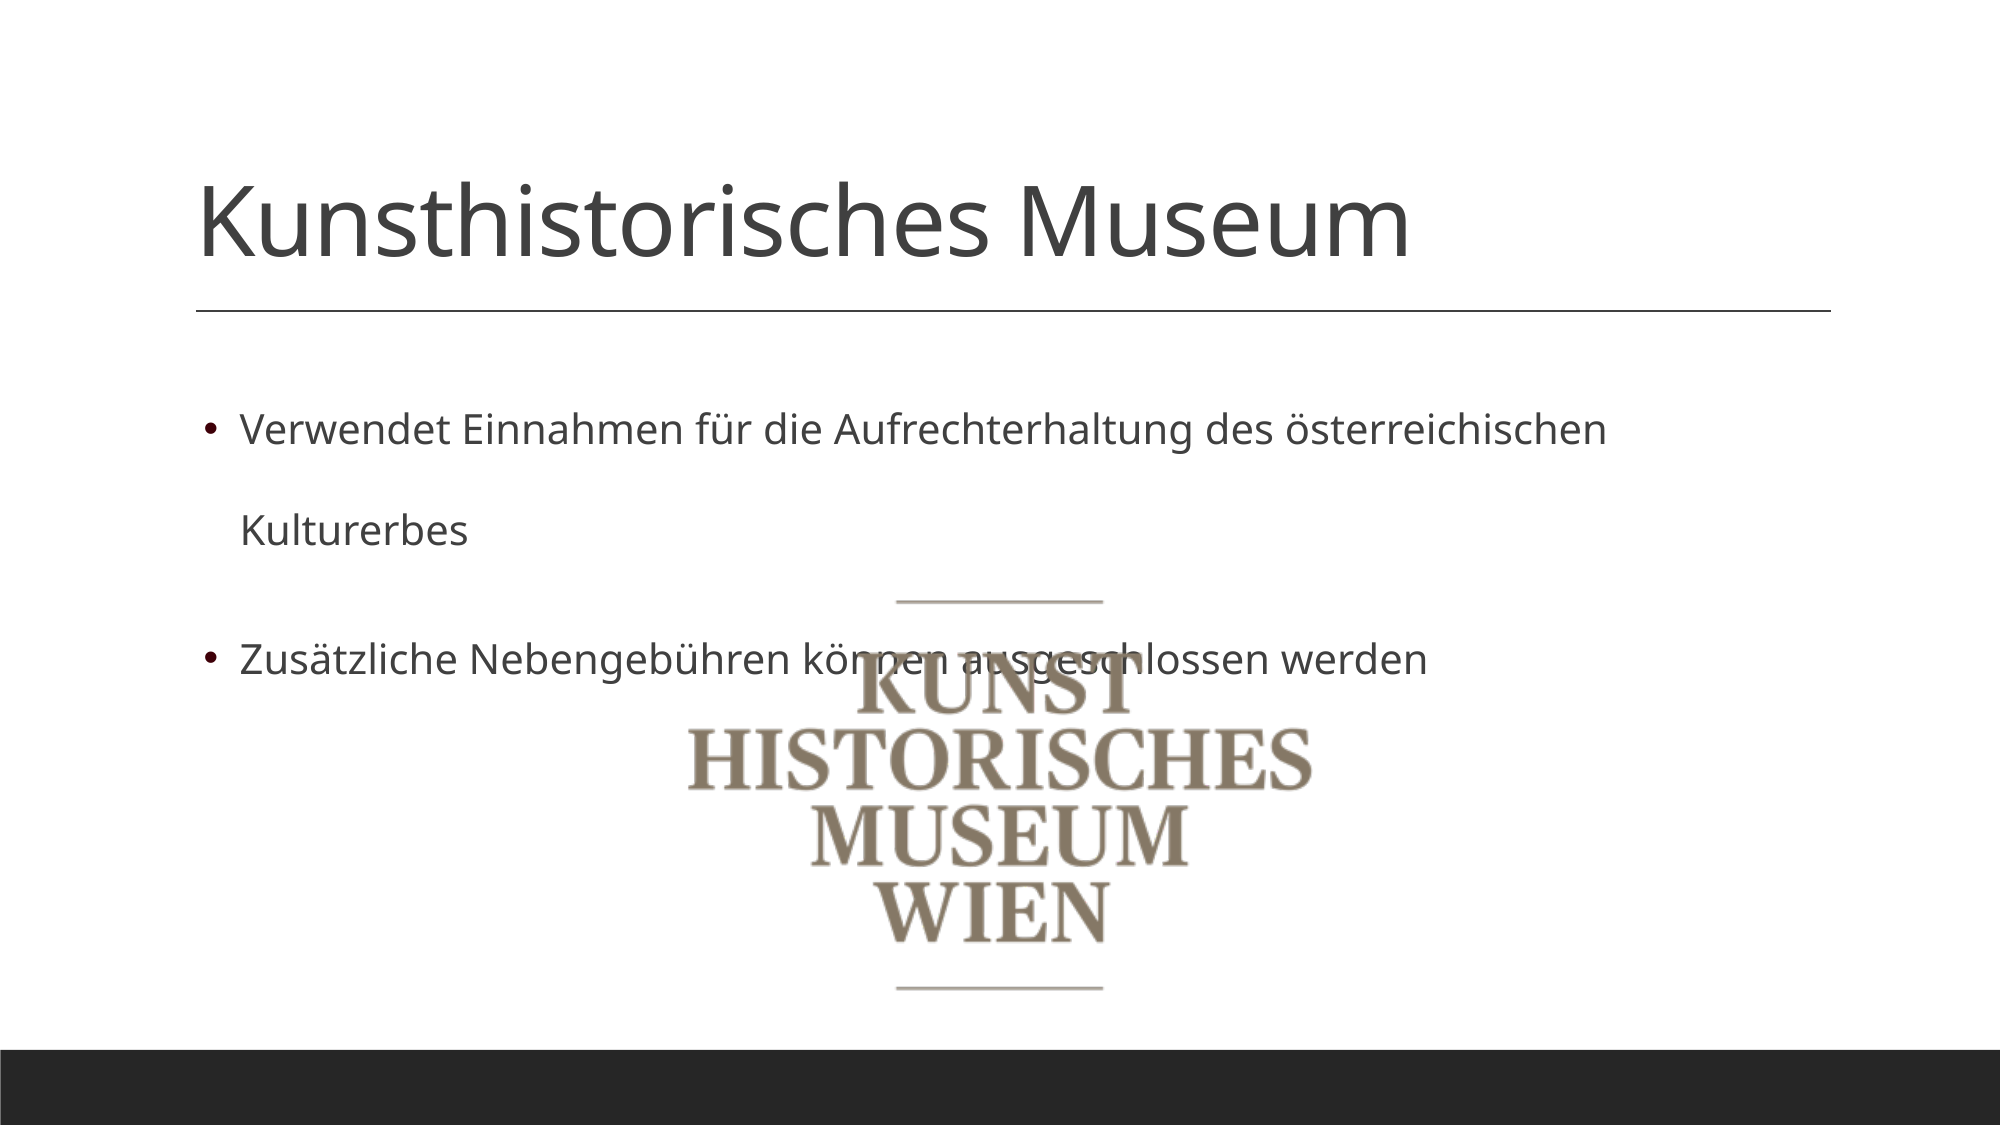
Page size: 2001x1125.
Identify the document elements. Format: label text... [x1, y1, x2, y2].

list Verwendet Einnahmen für die Aufrechterhaltung des österreichischen Kulturerbes Zusätzliche Nebengebühren können ausgeschlossen werden [180, 345, 1830, 963]
picture [626, 514, 1374, 1079]
title Kunsthistorisches Museum [180, 47, 1830, 285]
